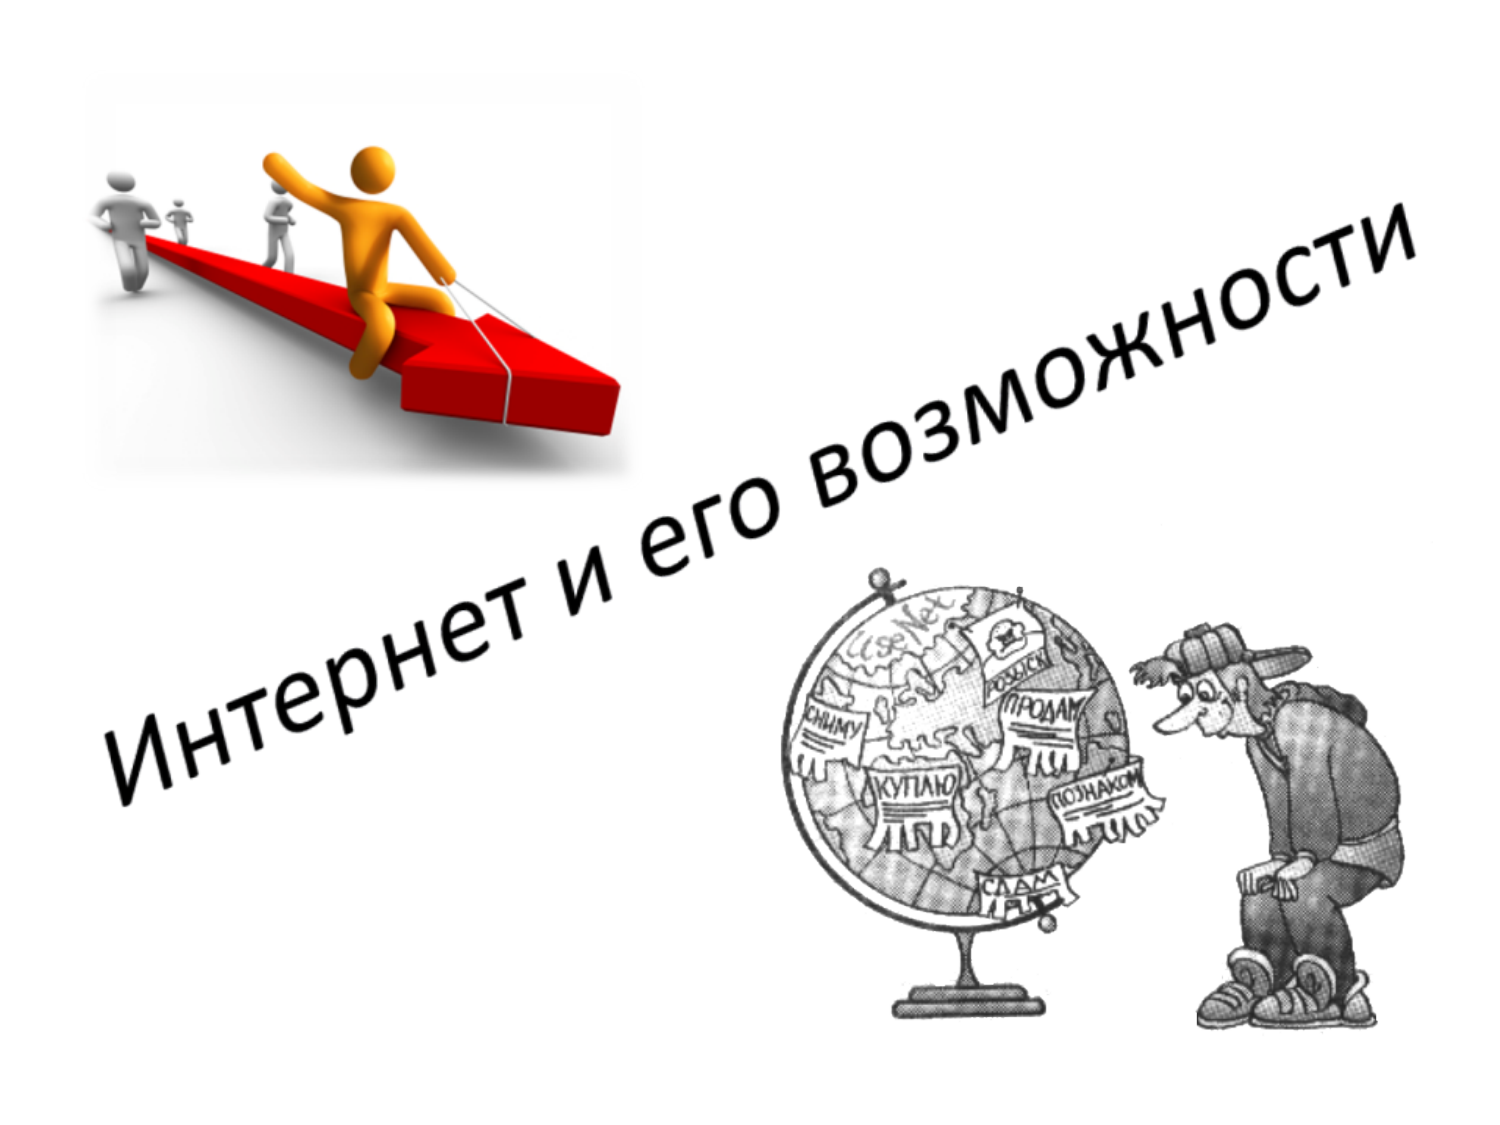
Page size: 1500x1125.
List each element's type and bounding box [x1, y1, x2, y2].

picture [3, 54, 1500, 1063]
